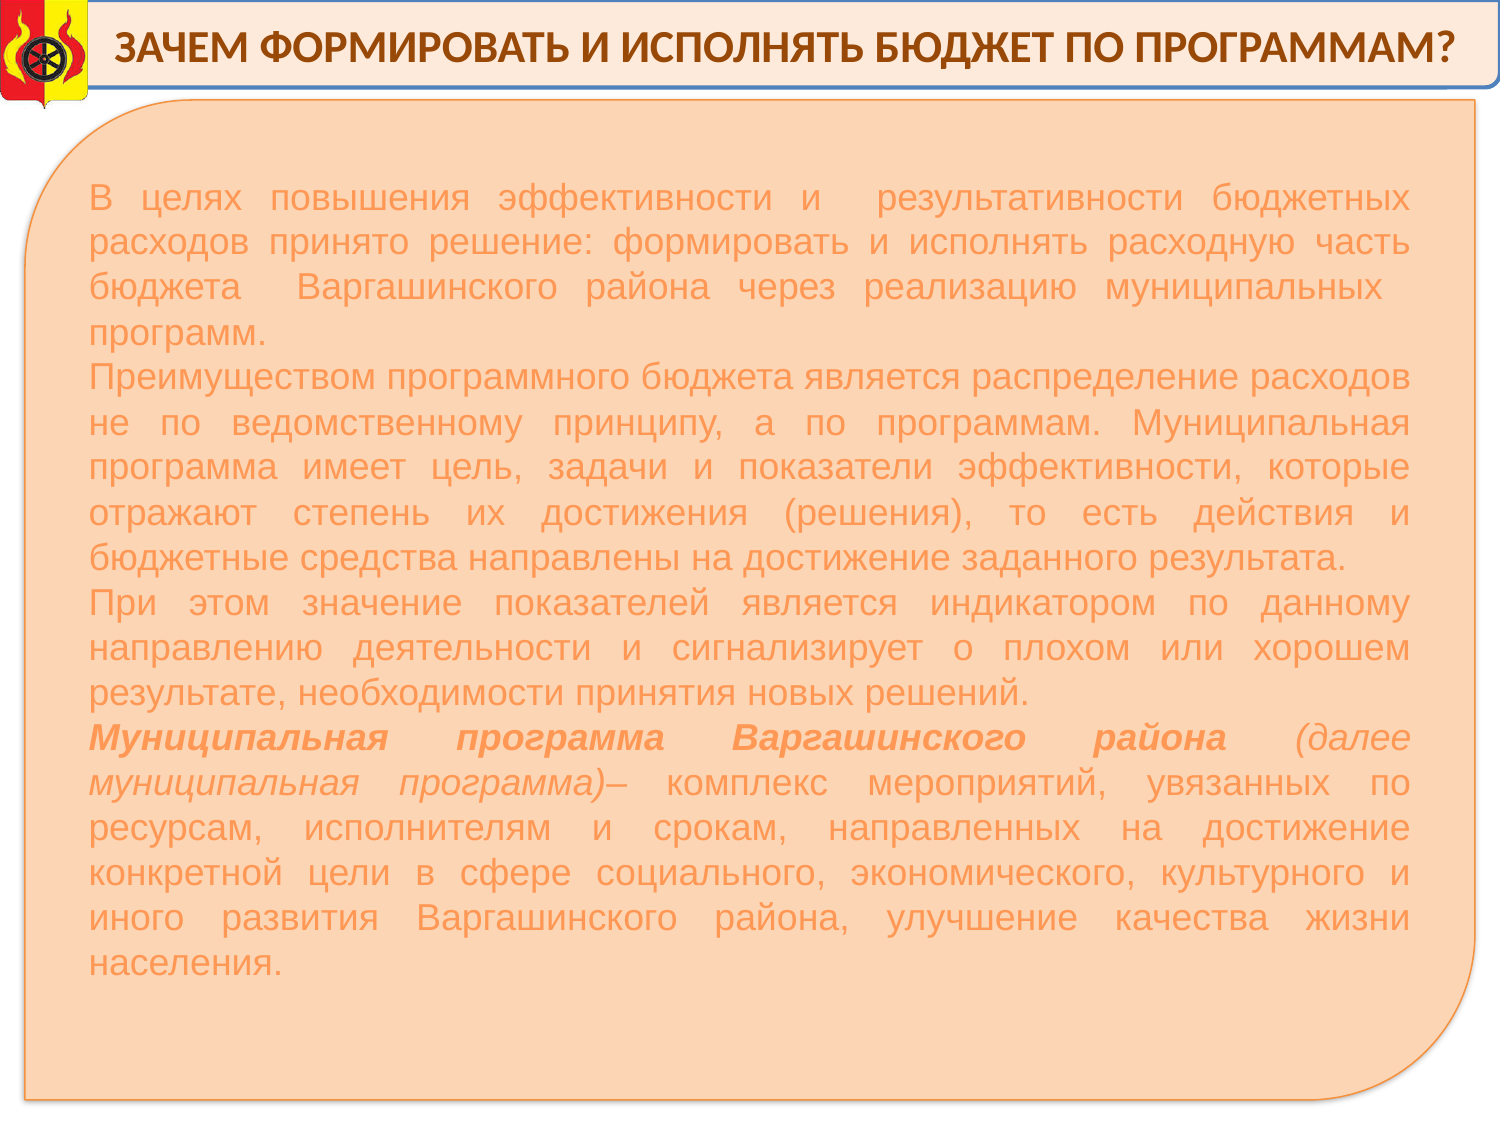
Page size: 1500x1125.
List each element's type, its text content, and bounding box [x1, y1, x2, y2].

picture [0, 0, 88, 109]
text_box В целях повышения эффективности и результативности бюджетных расходов принято решение: формировать и исполнять расходную часть бюджета Варгашинского района через реализацию муниципальных программ. Преимуществом программного бюджета является распределение расходов не по ведомственному принципу, а по программам. Муниципальная программа имеет цель, задачи и показатели эффективности, которые отражают степень их достижения (решения), то есть действия и бюджетные средства направлены на достижение заданного результата. При этом значение показателей является индикатором по данному направлению деятельности и сигнализирует о плохом или хорошем результате, необходимости принятия новых решений. Муниципальная программа Варгашинского района (далее муниципальная программа)– комплекс мероприятий, увязанных по ресурсам, исполнителям и срокам, направленных на достижение конкретной цели в сфере социального, экономического, культурного и иного развития Варгашинского района, улучшение качества жизни населения. [24, 99, 1476, 1101]
text_box ЗАЧЕМ ФОРМИРОВАТЬ И ИСПОЛНЯТЬ БЮДЖЕТ ПО ПРОГРАММАМ? [88, 0, 1500, 90]
